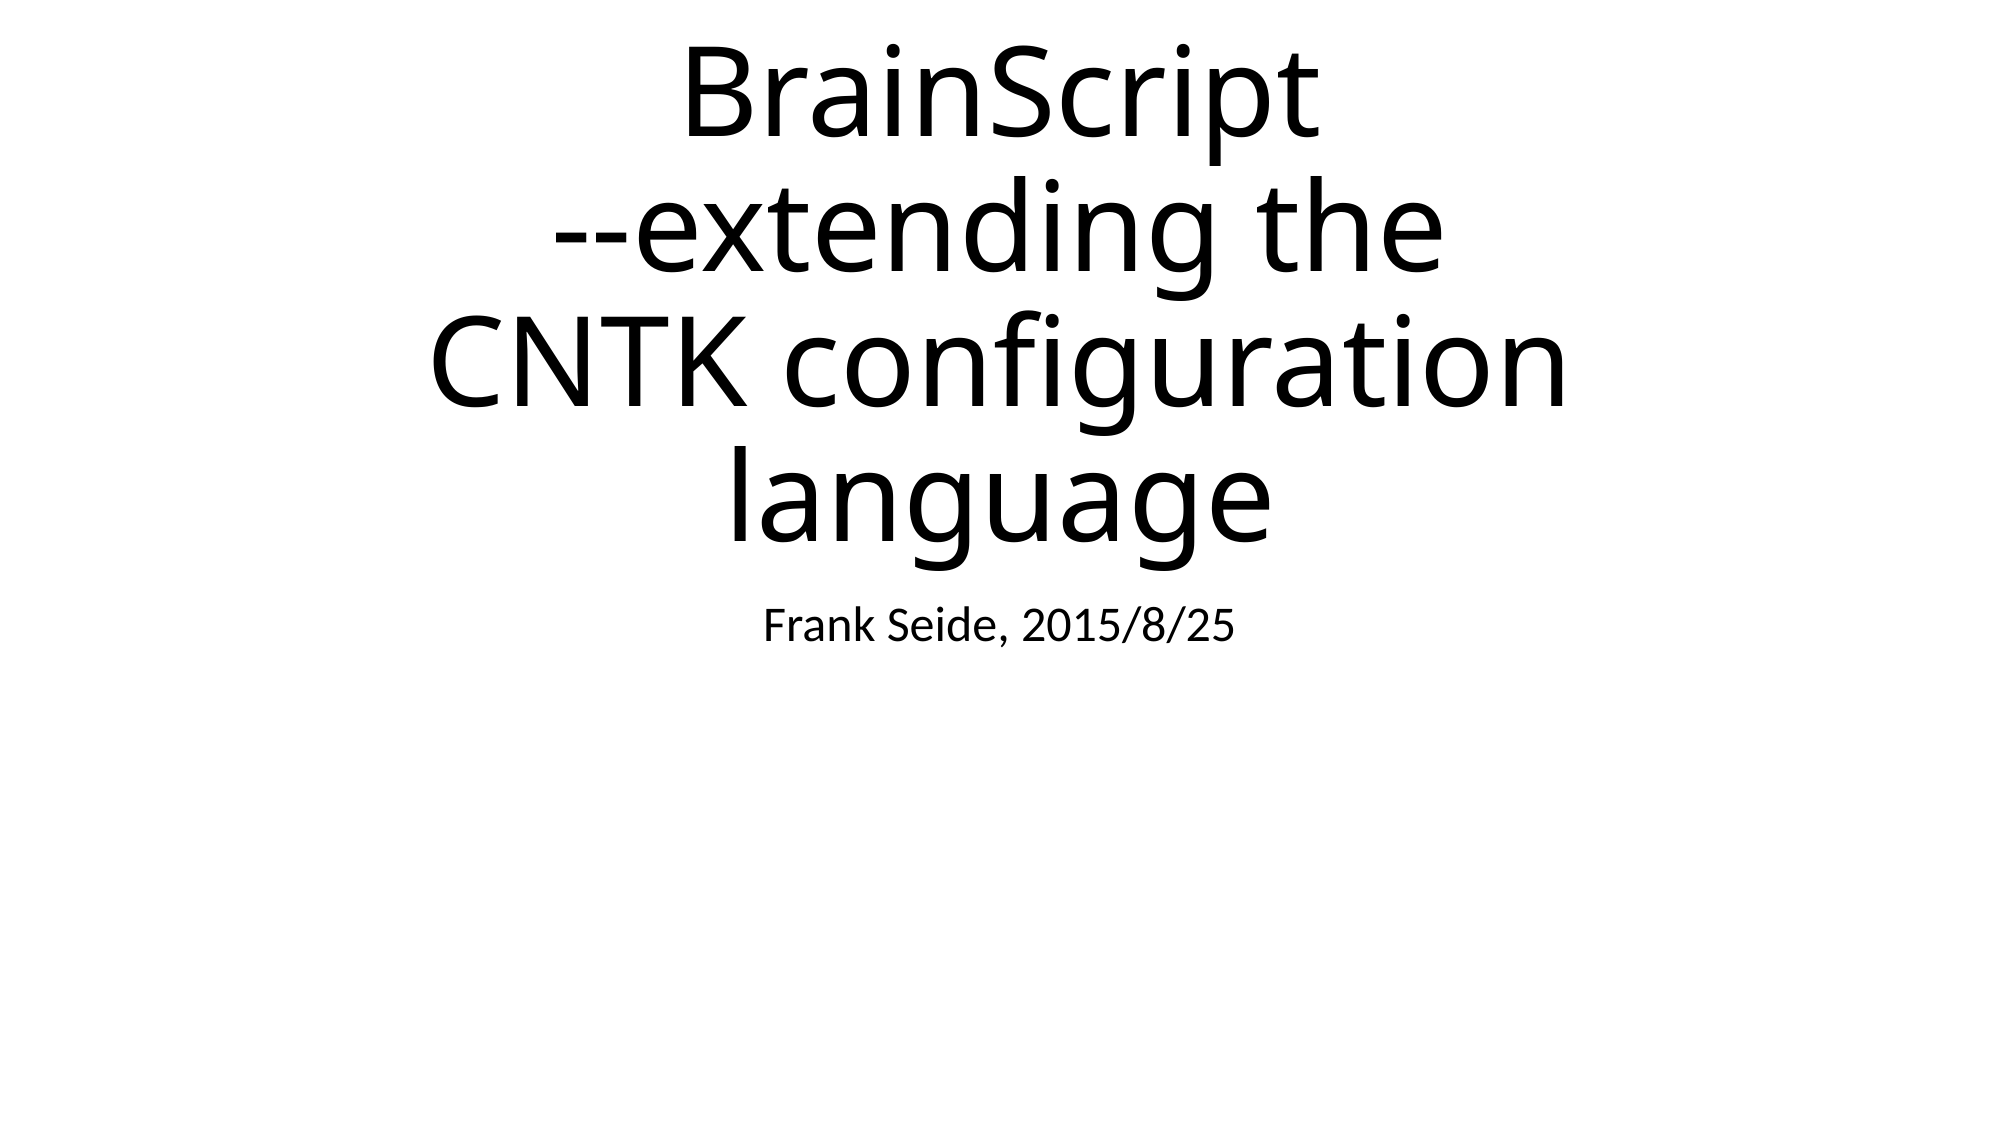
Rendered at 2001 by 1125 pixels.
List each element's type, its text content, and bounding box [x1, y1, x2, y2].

title BrainScript --extending the CNTK configuration language [249, 184, 1750, 576]
subtitle Frank Seide, 2015/8/25 [249, 590, 1750, 863]
